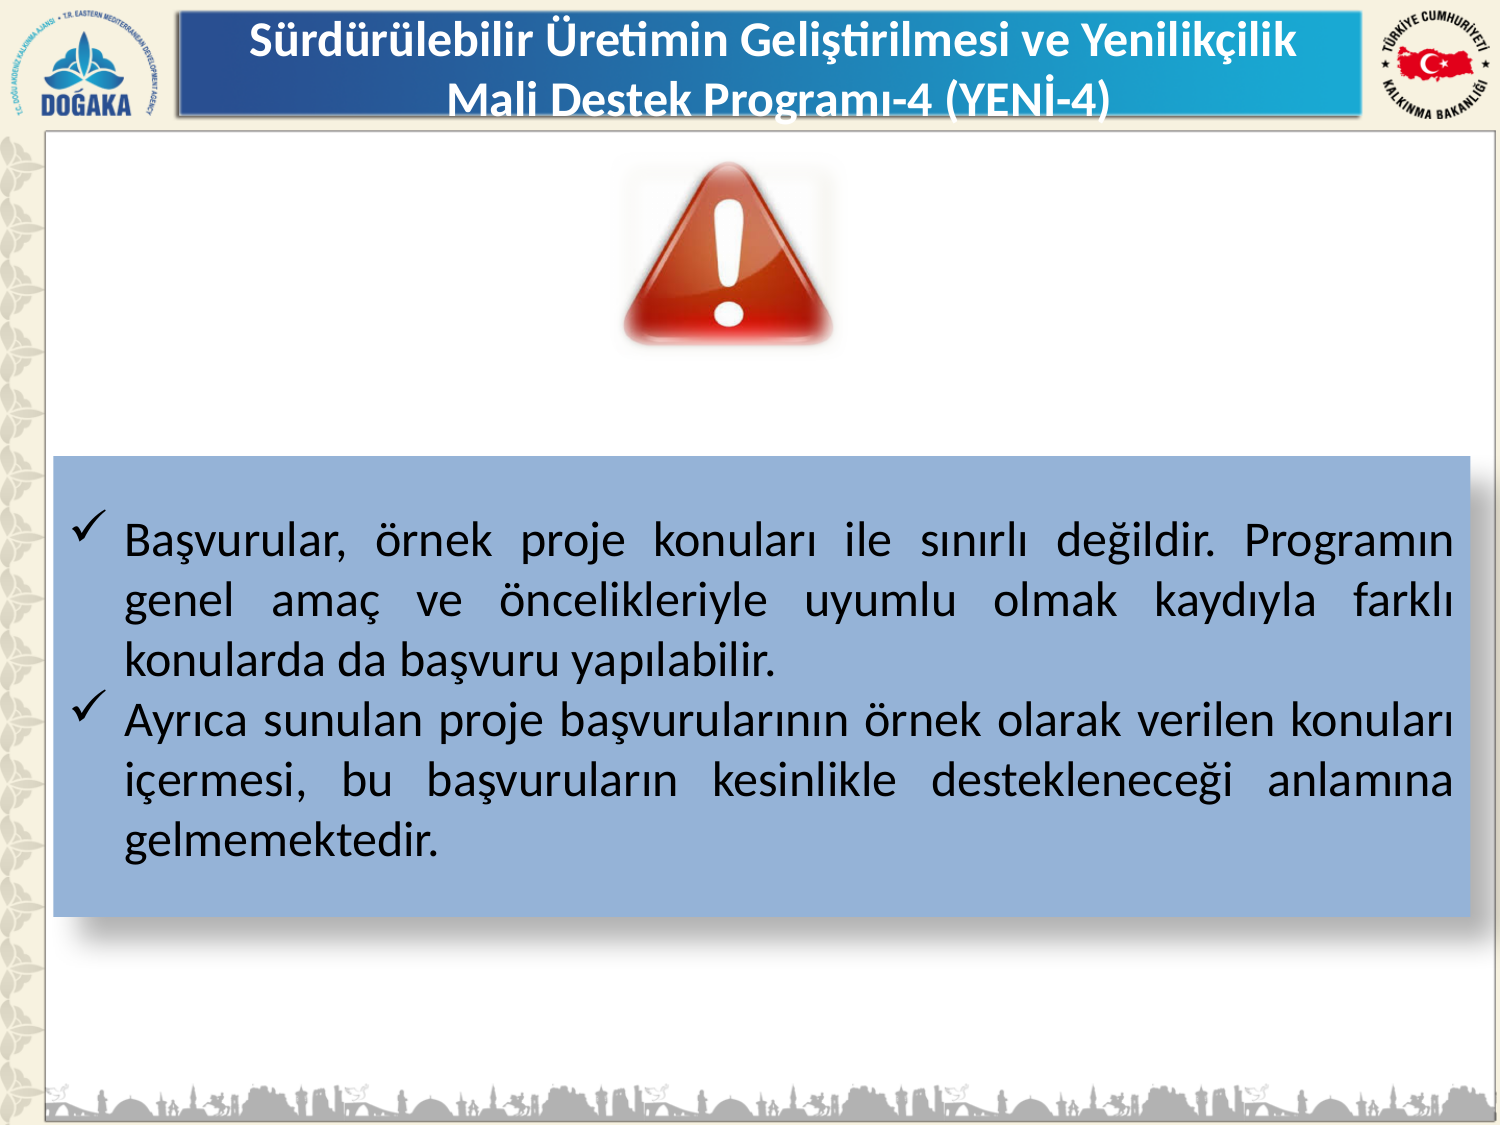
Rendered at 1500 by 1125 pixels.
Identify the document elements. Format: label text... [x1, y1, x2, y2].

text_box Başvurular, örnek proje konuları ile sınırlı değildir. Programın genel amaç ve öncelikleriyle uyumlu olmak kaydıyla farklı konularda da başvuru yapılabilir. Ayrıca sunulan proje başvurularının örnek olarak verilen konuları içermesi, bu başvuruların kesinlikle destekleneceği anlamına gelmemektedir. [52, 455, 1472, 918]
text_box Sürdürülebilir Üretimin Geliştirilmesi ve Yenilikçilik Mali Destek Programı-4 (YENİ-4) [147, 0, 1412, 138]
picture [0, 0, 1500, 1125]
